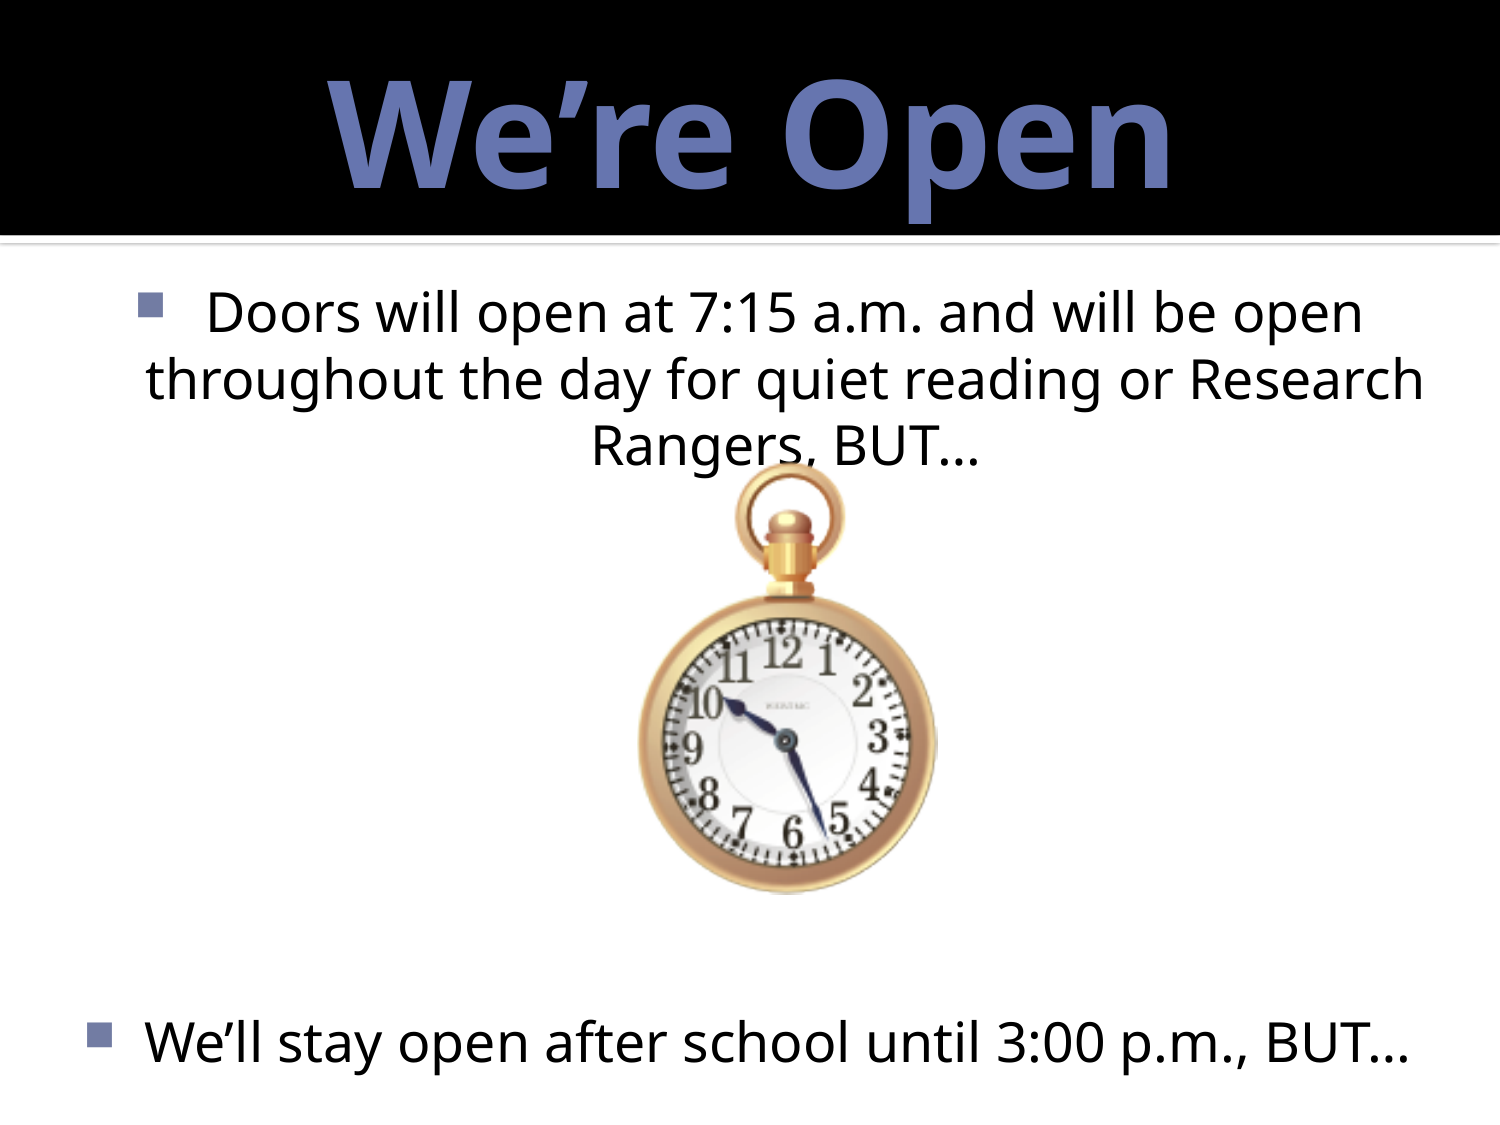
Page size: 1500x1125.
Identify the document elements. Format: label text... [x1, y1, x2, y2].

picture [637, 462, 938, 895]
title We’re Open [75, 25, 1425, 231]
list Doors will open at 7:15 a.m. and will be open throughout the day for quiet reading or Research Rangers, BUT… We’ll stay open after school until 3:00 p.m., BUT… [50, 262, 1463, 1100]
